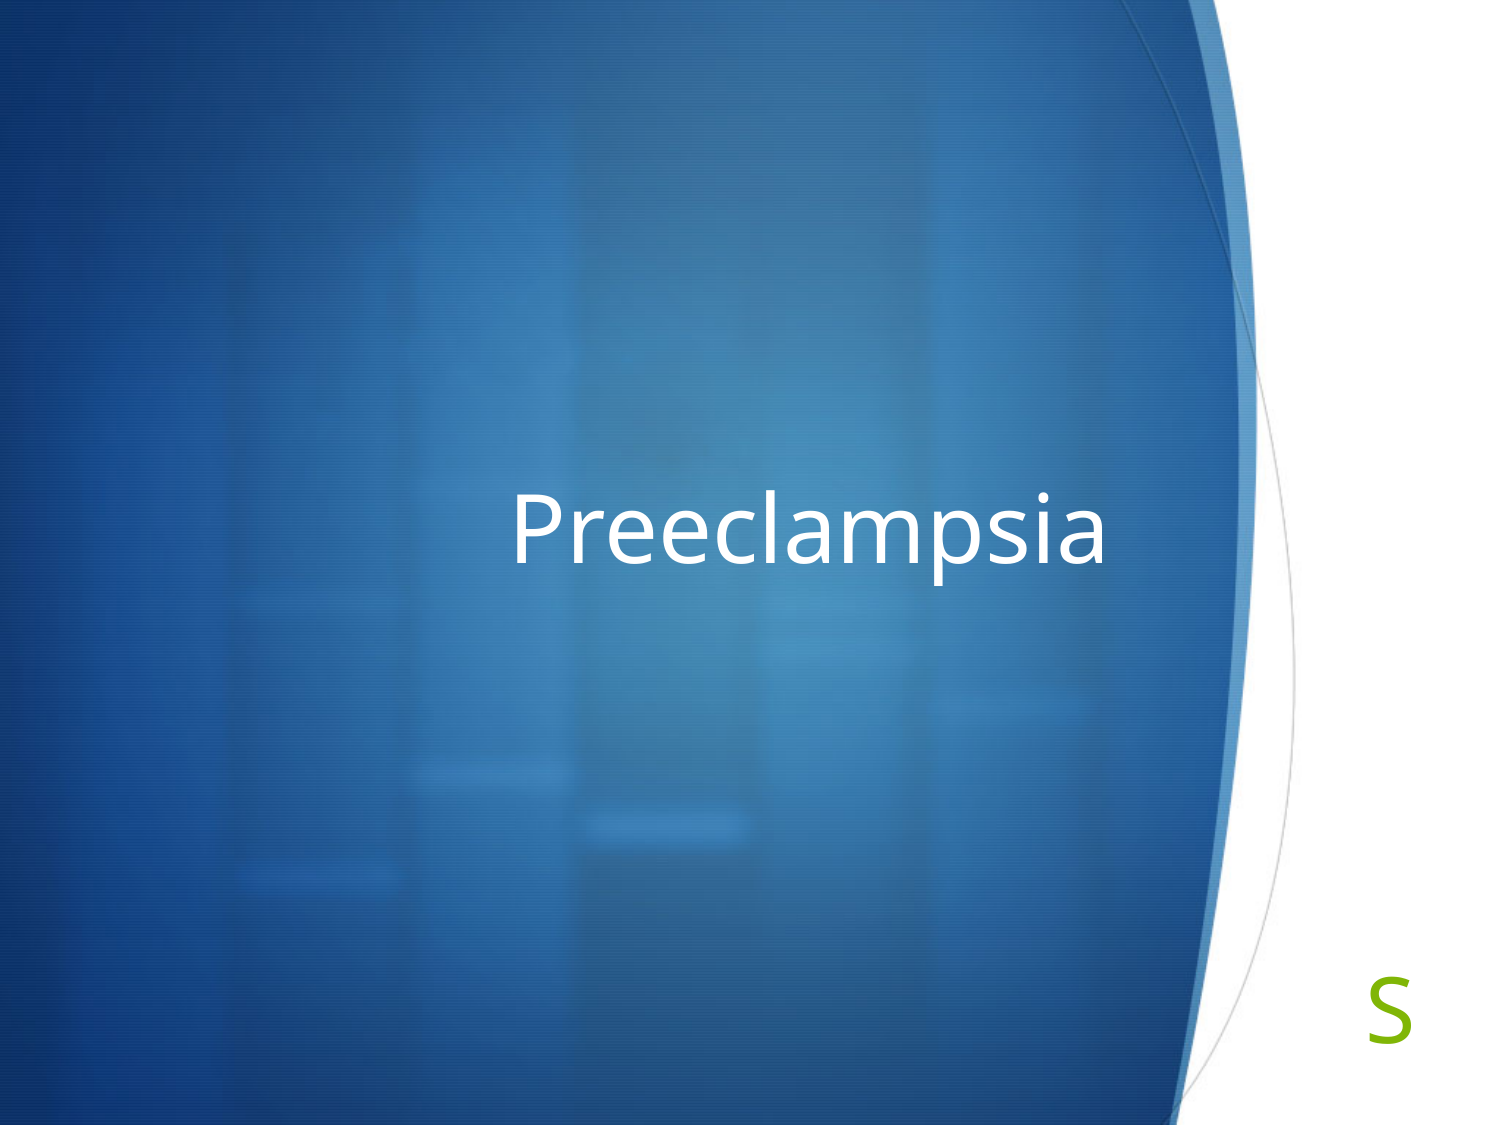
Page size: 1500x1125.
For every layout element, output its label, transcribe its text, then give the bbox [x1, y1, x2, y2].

title Preeclampsia [75, 366, 1125, 591]
picture [0, 0, 1500, 1125]
